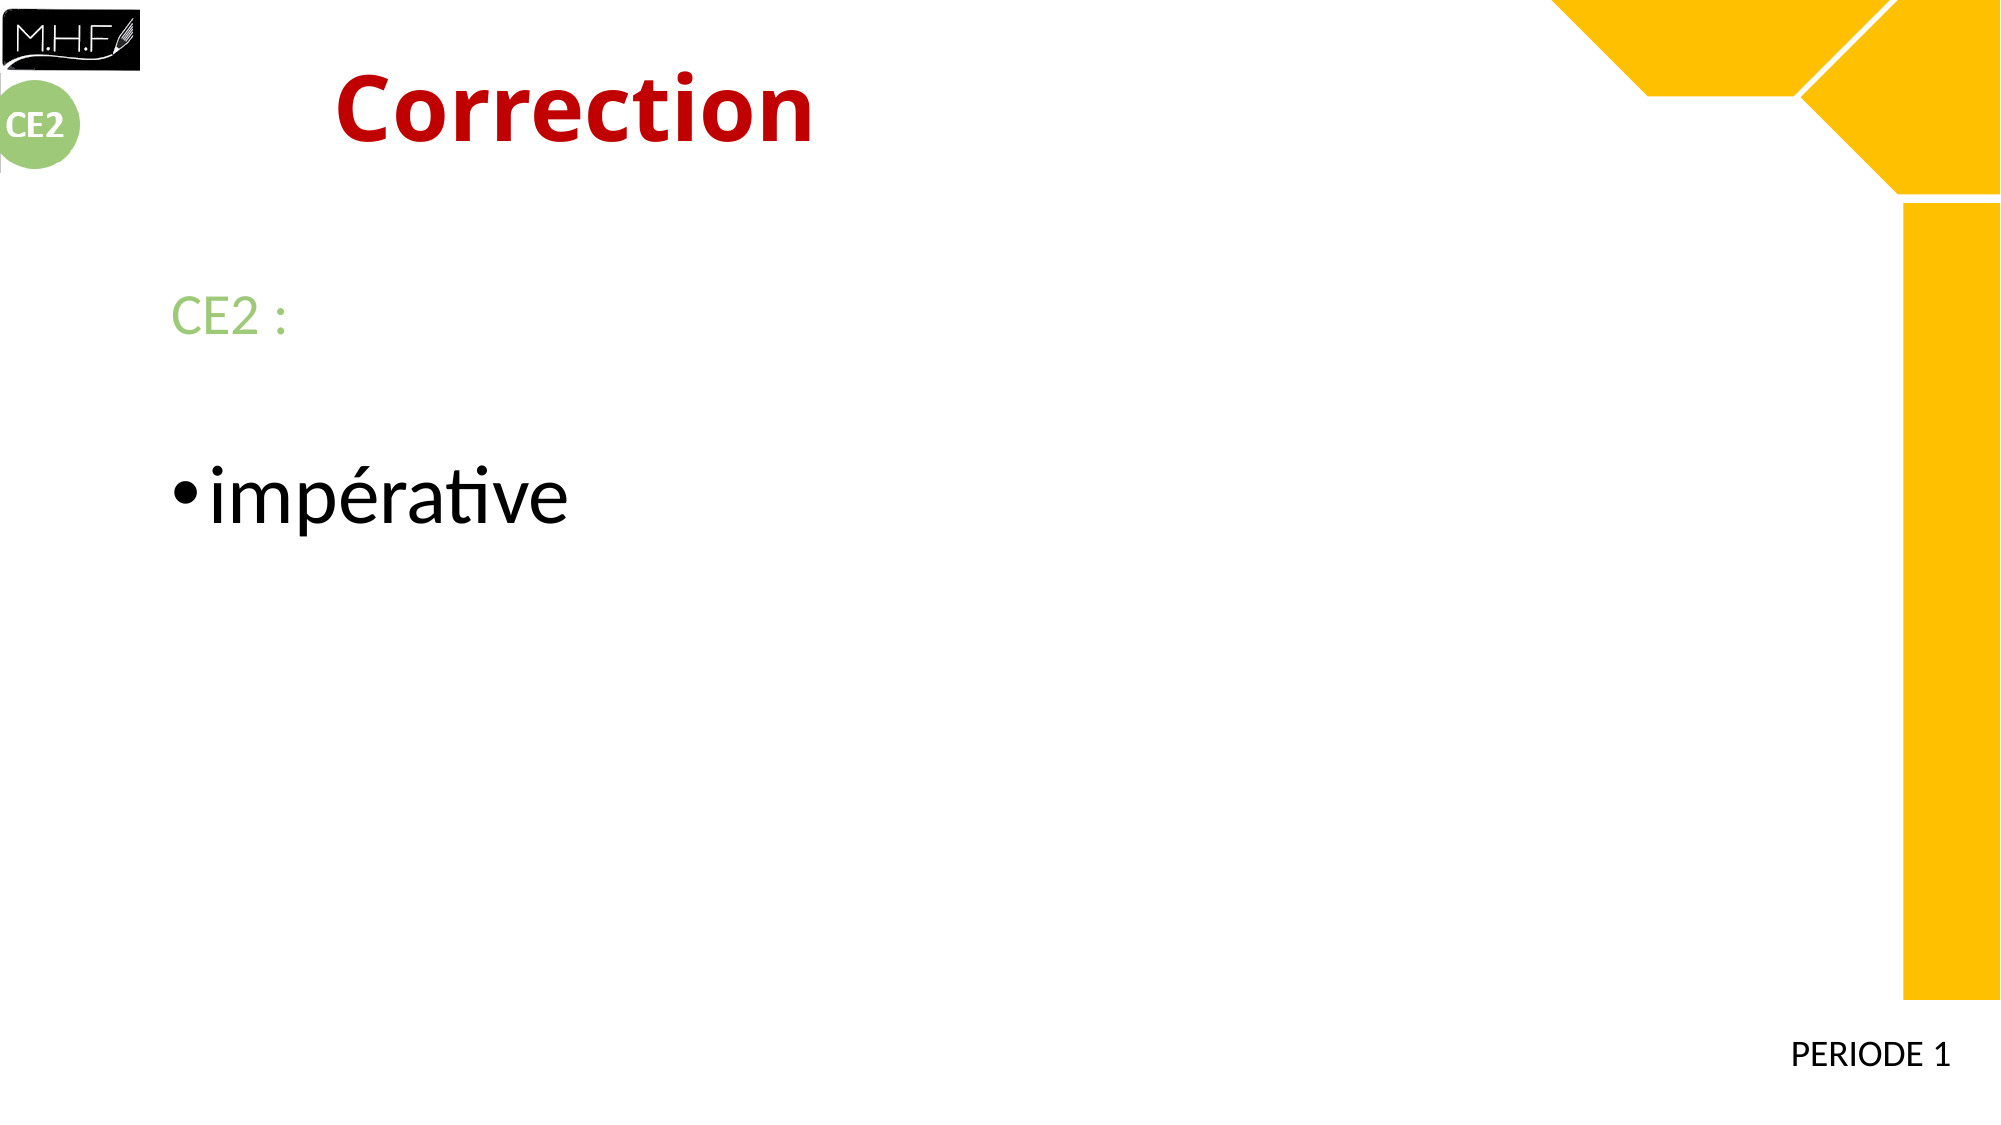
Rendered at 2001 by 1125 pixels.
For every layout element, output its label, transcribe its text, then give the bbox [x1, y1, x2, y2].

text_box [1799, 0, 2000, 196]
text_box CE2 : impérative [156, 276, 1228, 550]
picture [0, 7, 140, 173]
text_box PERIODE 1 [1362, 1021, 1967, 1125]
text_box [1549, 0, 1892, 98]
text_box [1902, 202, 2000, 1001]
title Correction [318, 3, 1865, 221]
